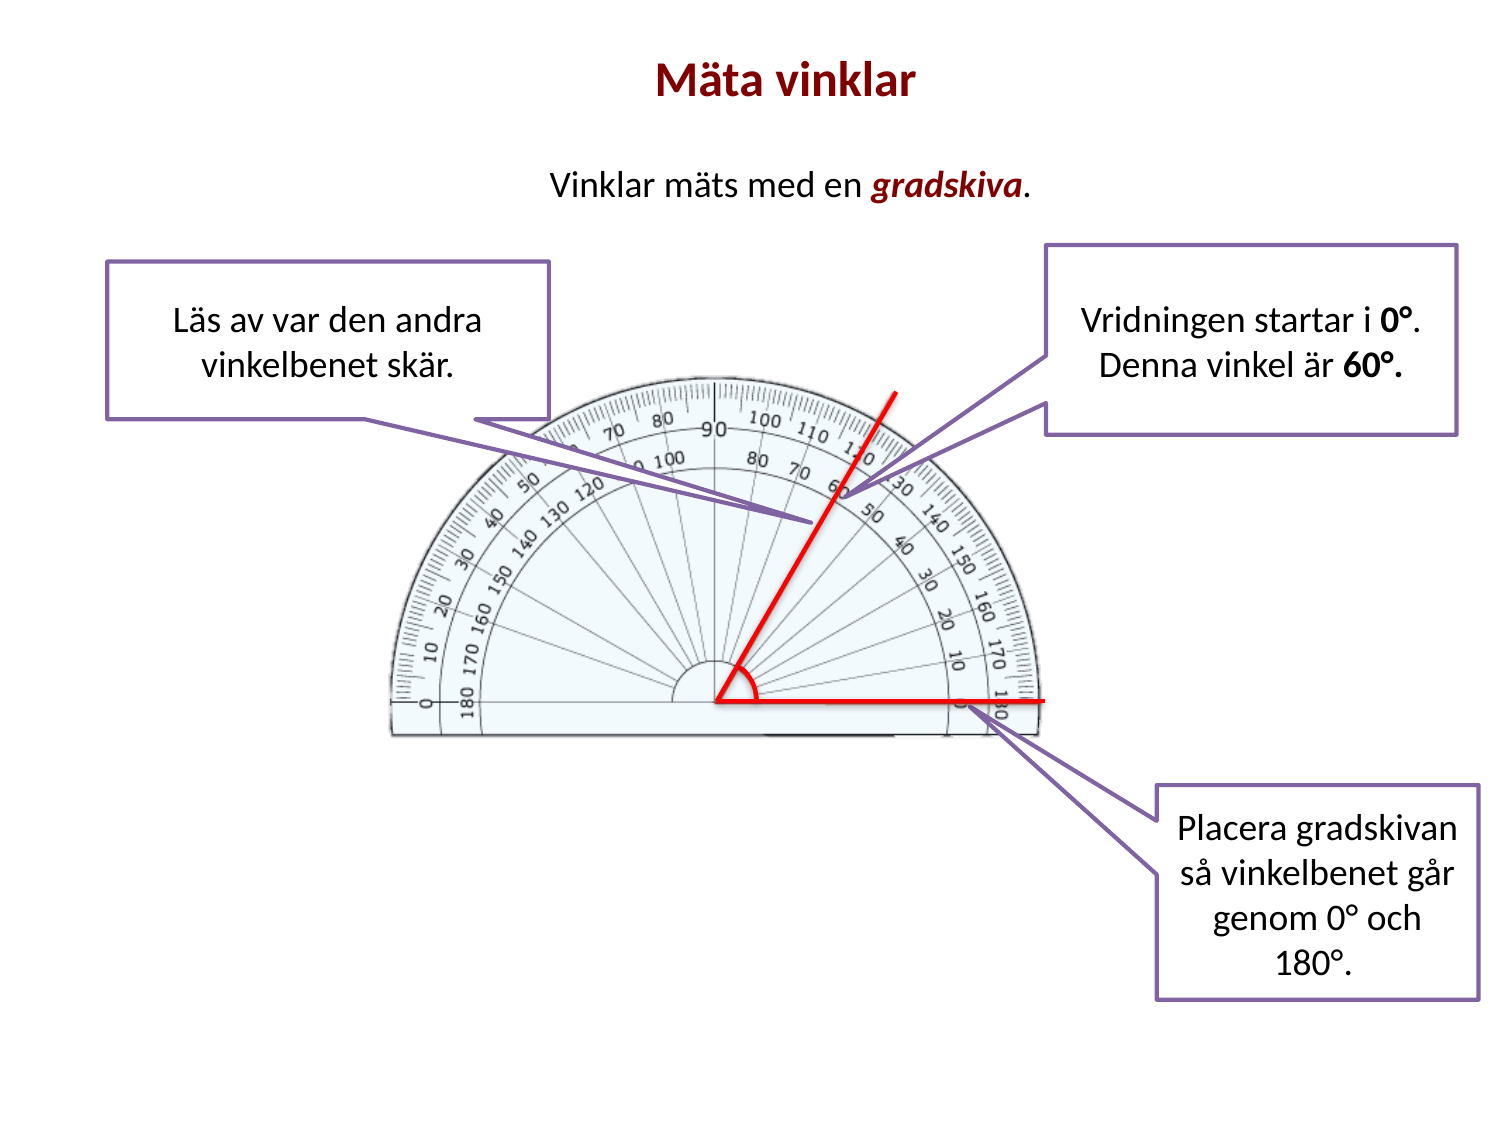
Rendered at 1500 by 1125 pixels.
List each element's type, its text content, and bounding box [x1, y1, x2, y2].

picture [382, 370, 1069, 751]
text_box Mäta vinklar [639, 39, 932, 115]
text_box Vridningen startar i 0°. Denna vinkel är 60°. [1023, 242, 1459, 437]
text_box Läs av var den andra vinkelbenet skär. [105, 259, 551, 425]
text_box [716, 391, 1045, 702]
text_box Vinklar mäts med en gradskiva. [534, 153, 1048, 213]
text_box Placera gradskivan så vinkelbenet går genom 0° och 180°. [1026, 760, 1481, 1002]
